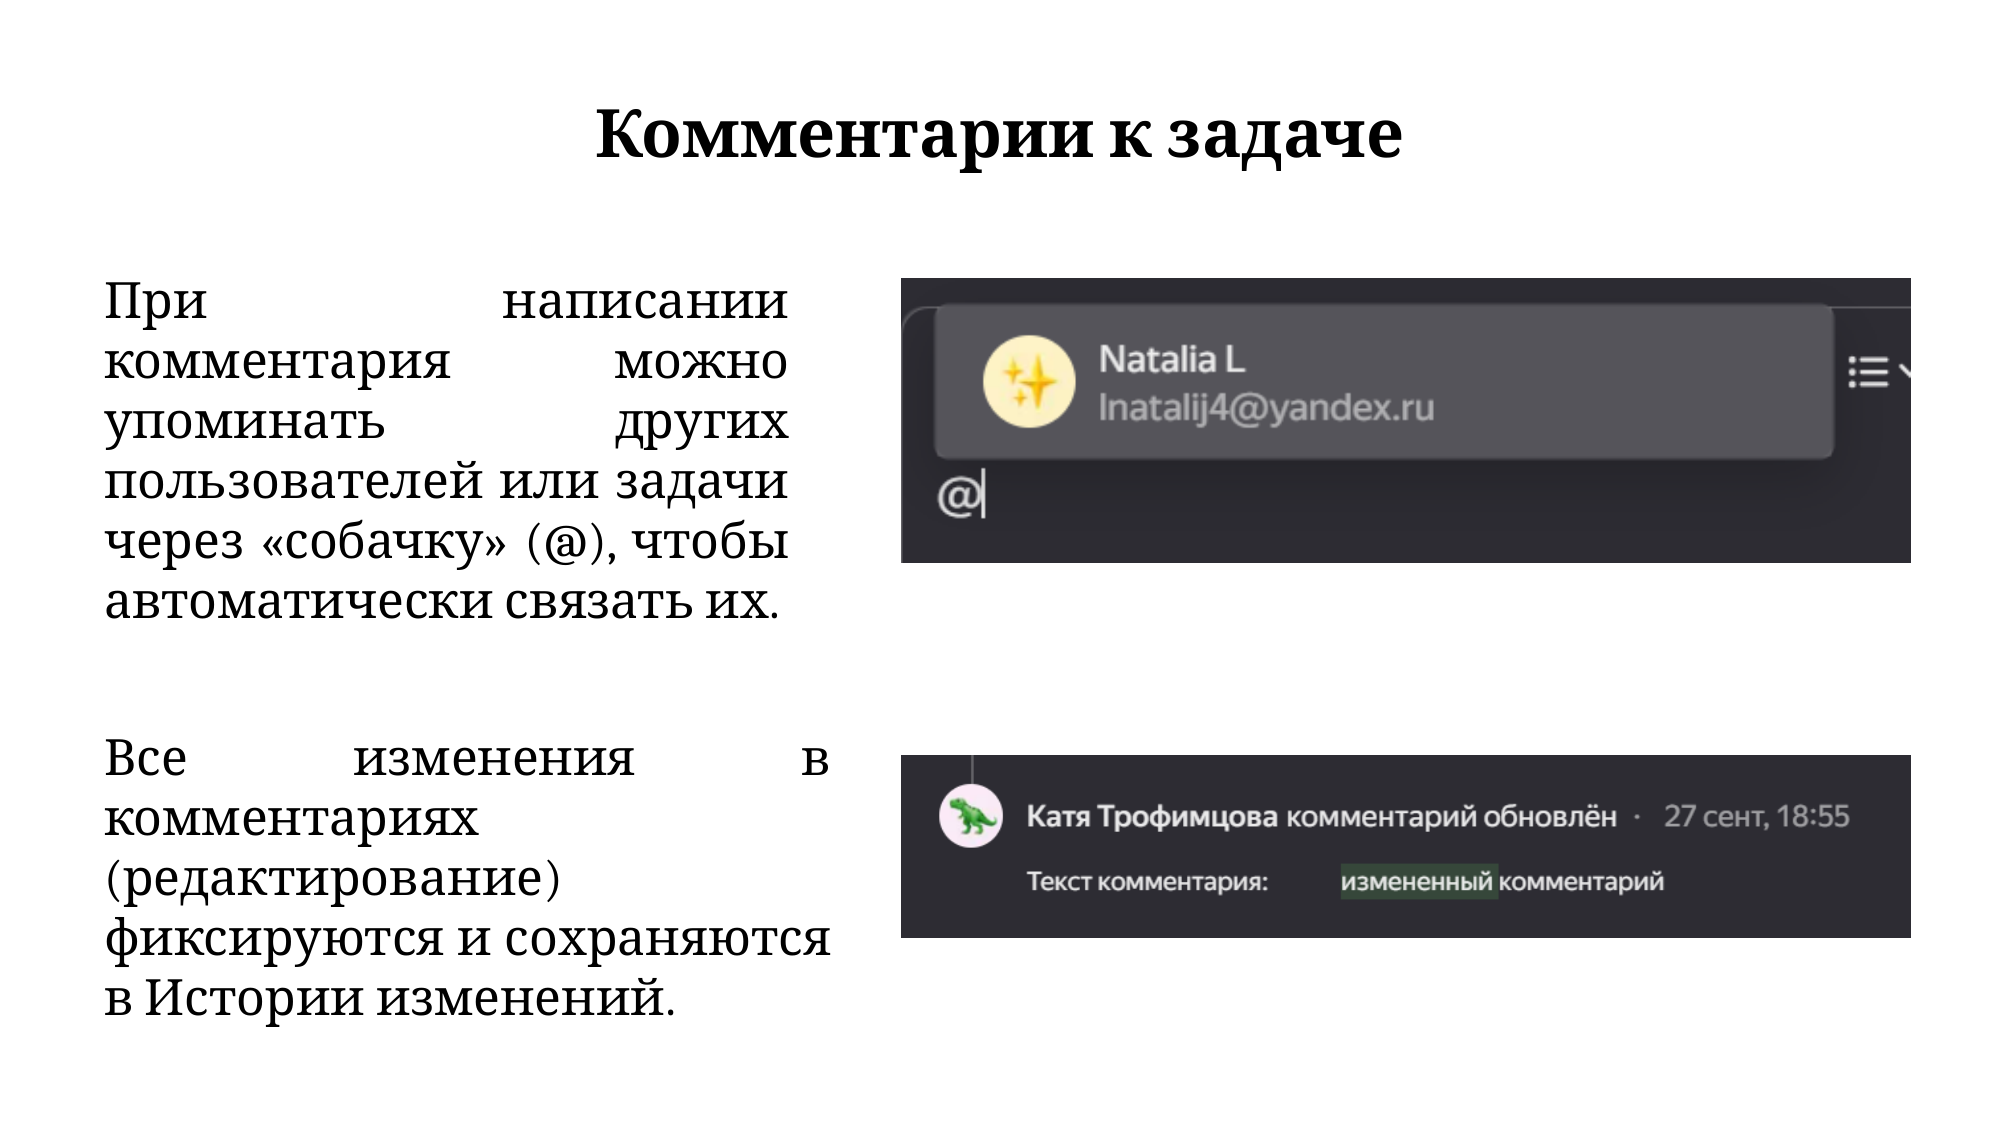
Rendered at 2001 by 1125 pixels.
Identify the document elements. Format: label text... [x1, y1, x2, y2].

picture [901, 754, 1912, 939]
text_box Все изменения в комментариях (редактирование) фиксируются и сохраняются в Истории изменений. [89, 717, 846, 1033]
picture [901, 277, 1911, 563]
title Комментарии к задаче [89, 78, 1911, 193]
text_box При написании комментария можно упоминать других пользователей или задачи через «собачку» (@), чтобы автоматически связать их. [89, 261, 805, 636]
